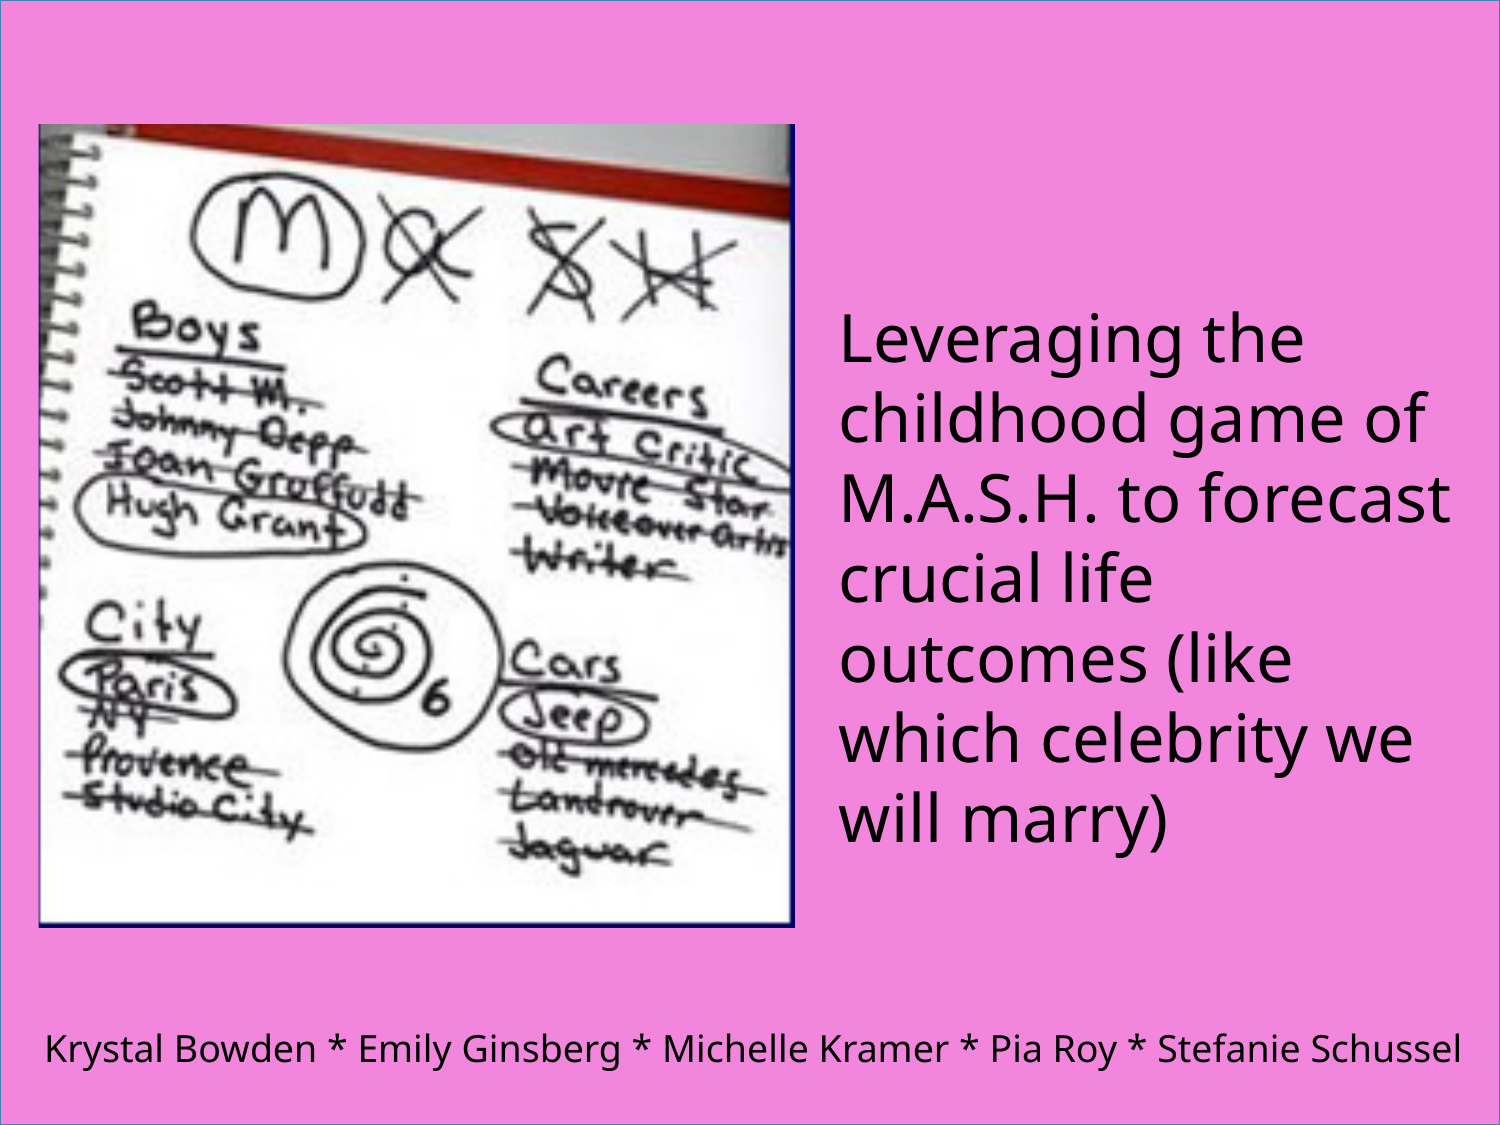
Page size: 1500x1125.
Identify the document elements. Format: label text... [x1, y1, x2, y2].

picture [38, 124, 796, 929]
text_box [0, 0, 1500, 1125]
text_box Leveraging the childhood game of M.A.S.H. to forecast crucial life outcomes (like which celebrity we will marry) [824, 288, 1491, 863]
text_box Krystal Bowden * Emily Ginsberg * Michelle Kramer * Pia Roy * Stefanie Schussel [29, 1017, 1491, 1077]
